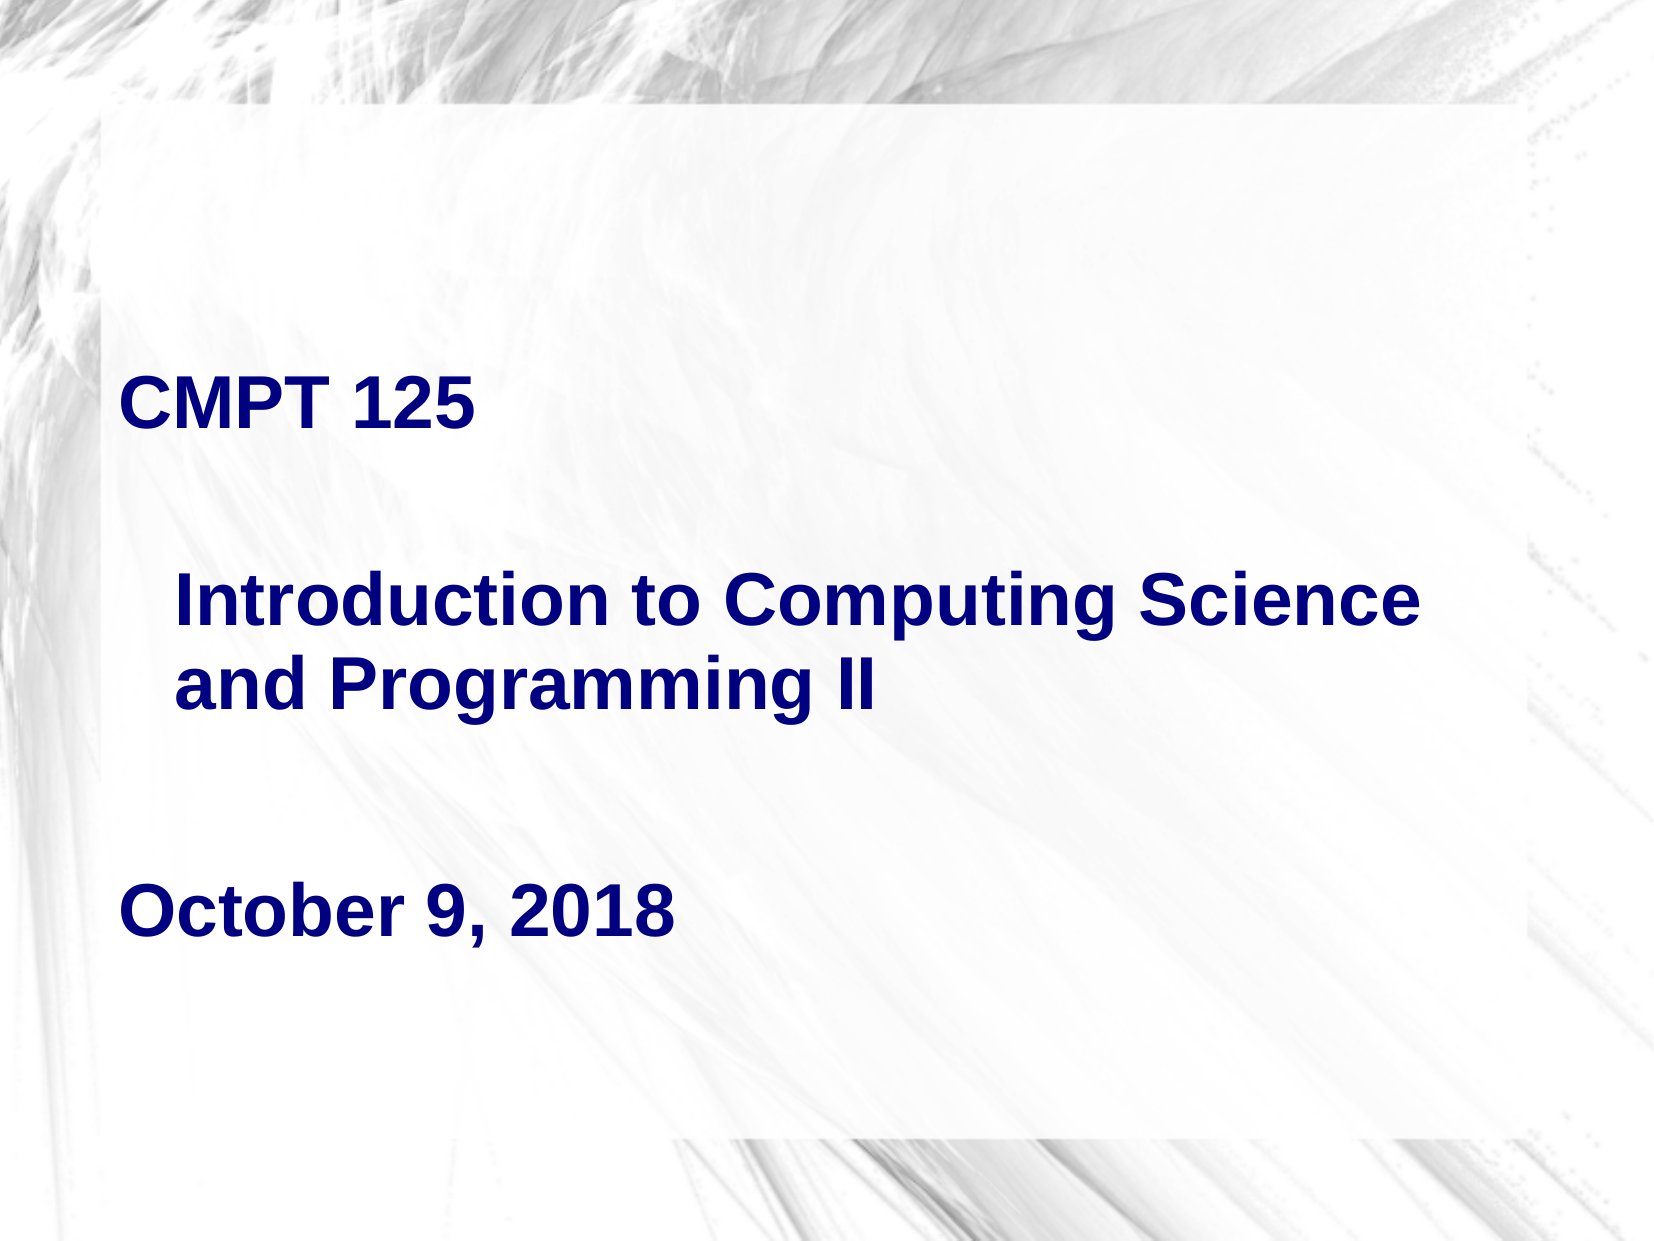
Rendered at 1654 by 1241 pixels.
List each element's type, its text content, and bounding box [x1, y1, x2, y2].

list CMPT 125 Introduction to Computing Science and Programming II October 9, 2018 [118, 236, 1571, 1171]
picture [0, 0, 1654, 1241]
